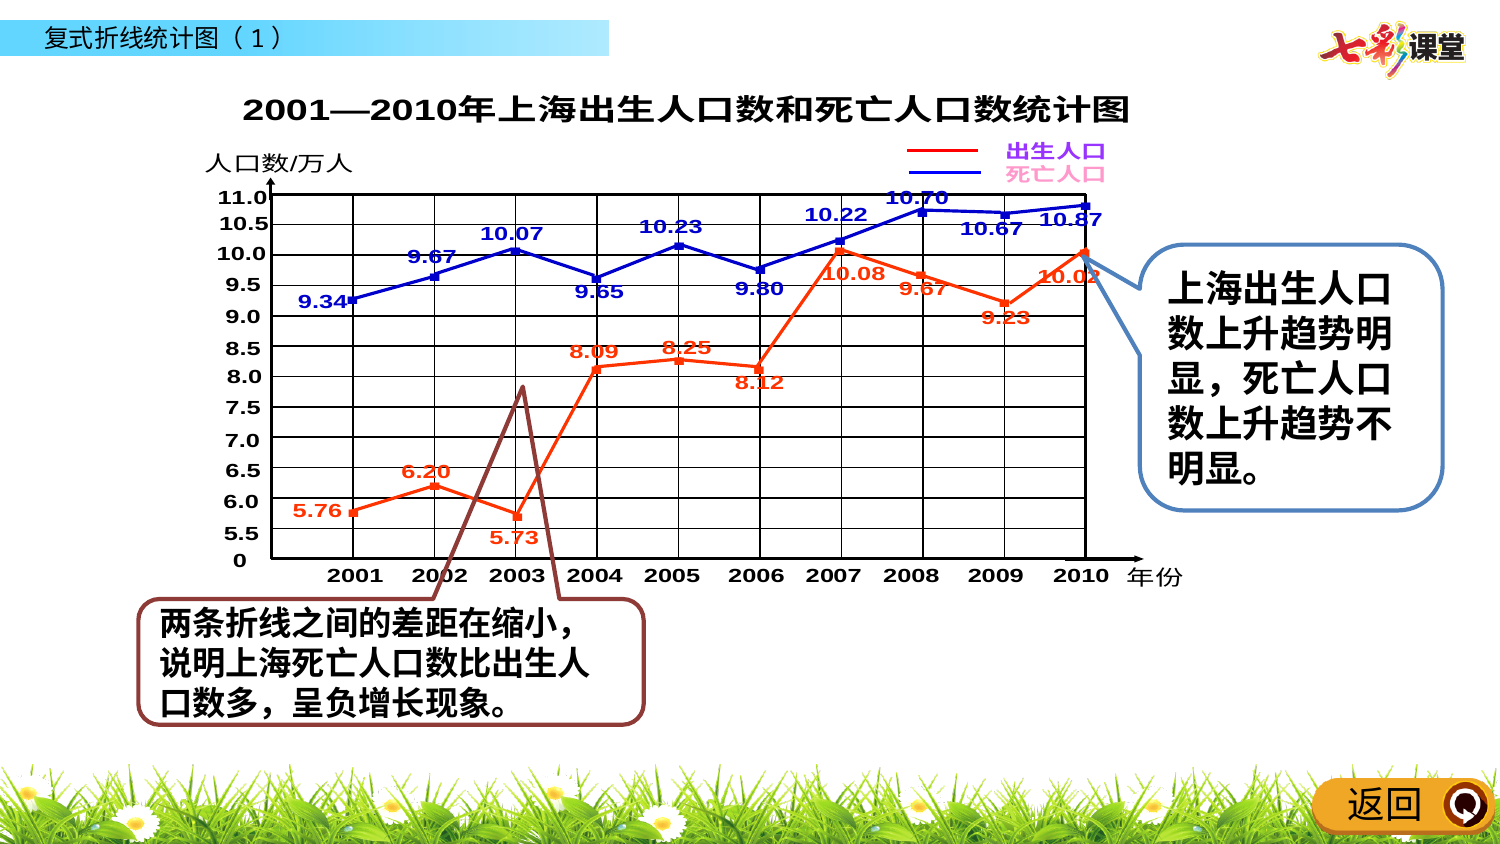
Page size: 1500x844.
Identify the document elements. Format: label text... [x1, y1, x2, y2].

picture [1316, 20, 1468, 80]
text_box 两条折线之间的差距在缩小，说明上海死亡人口数比出生人口数多，呈负增长现象。 [136, 596, 646, 727]
picture [0, 764, 1500, 844]
text_box 上海出生人口数上升趋势明显，死亡人口数上升趋势不明显。 [1199, 242, 1445, 513]
picture [194, 87, 1195, 595]
